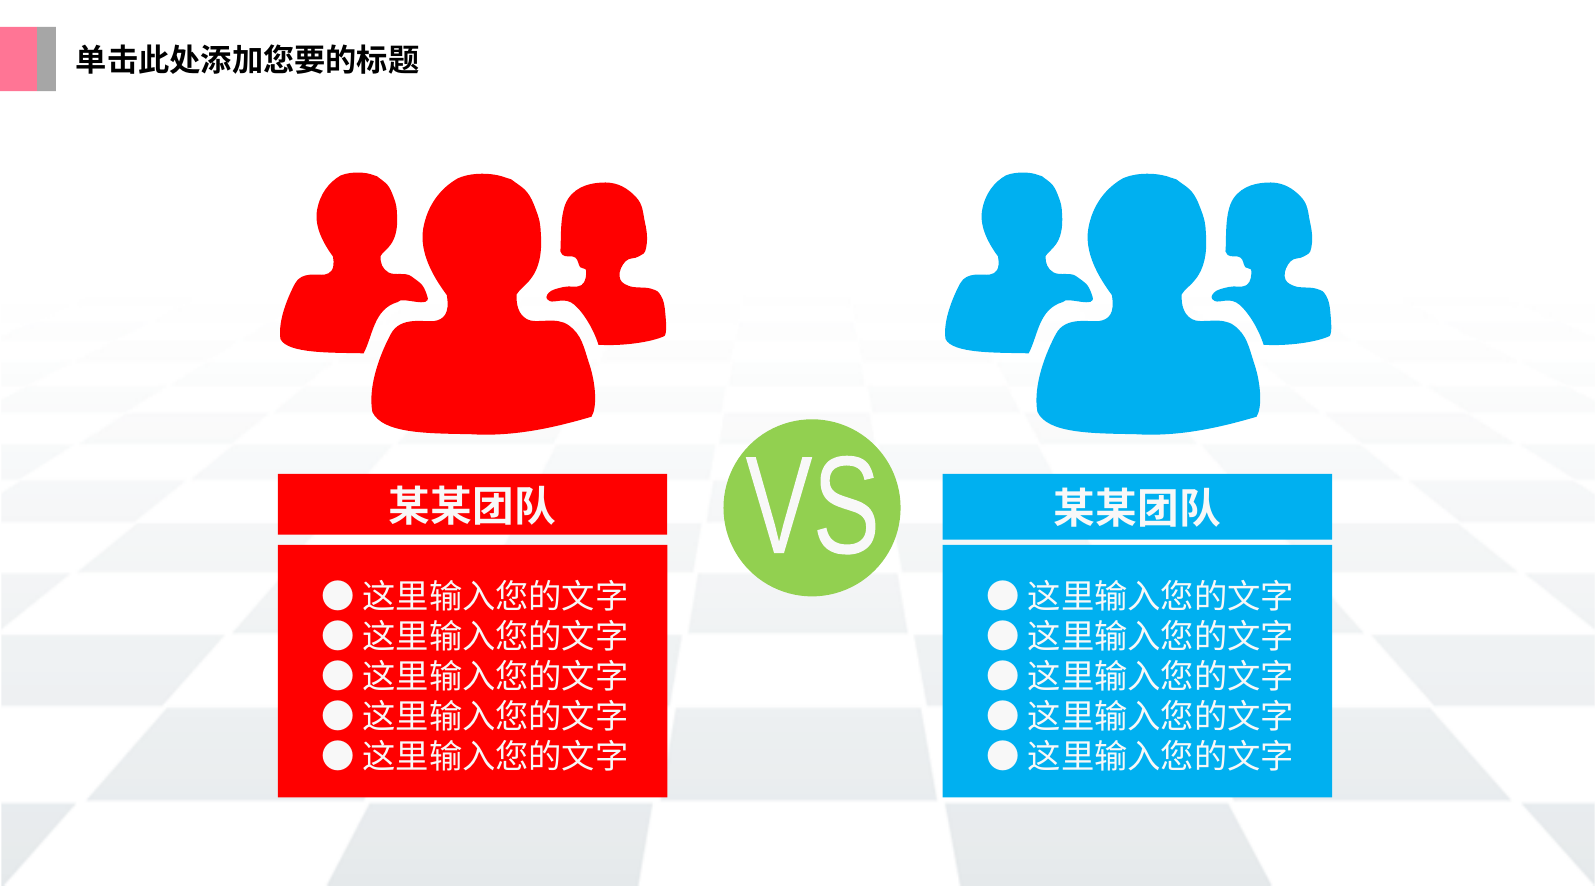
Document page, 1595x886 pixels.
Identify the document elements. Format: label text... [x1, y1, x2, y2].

text_box 某某团队 [942, 473, 1333, 540]
text_box 某某团队 [277, 473, 668, 535]
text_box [723, 419, 901, 597]
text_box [942, 170, 1333, 438]
picture [0, 0, 1595, 886]
text_box ●这里输入您的文字 ●这里输入您的文字 ●这里输入您的文字 ●这里输入您的文字 ●这里输入您的文字 [971, 568, 1311, 783]
text_box [942, 544, 1333, 798]
text_box ●这里输入您的文字 ●这里输入您的文字 ●这里输入您的文字 ●这里输入您的文字 ●这里输入您的文字 [306, 568, 646, 783]
text_box [277, 544, 668, 798]
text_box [277, 170, 668, 438]
